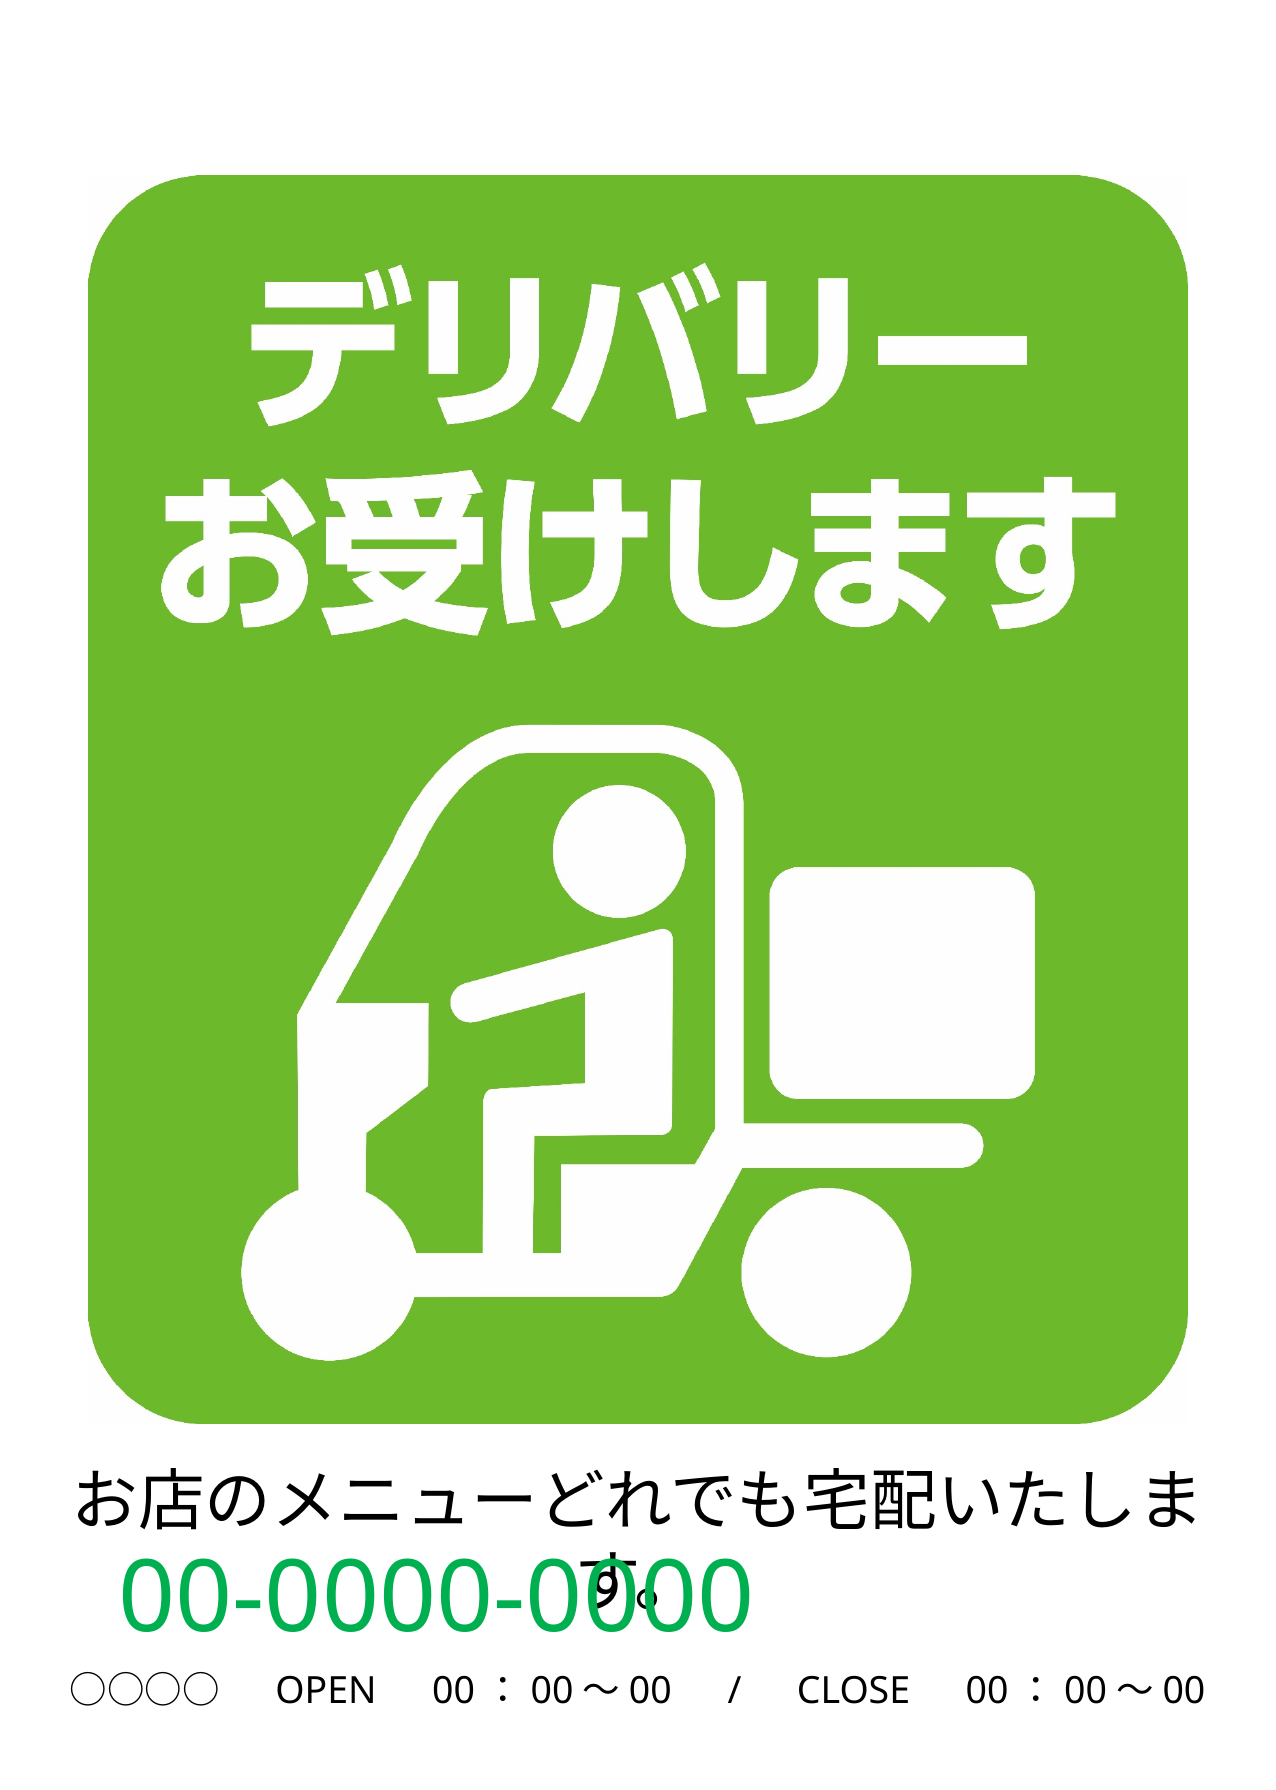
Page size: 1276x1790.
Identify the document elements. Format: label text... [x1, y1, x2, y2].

text_box お店のメニューどれでも宅配いたします。 [38, 1451, 1238, 1626]
picture [88, 175, 1188, 1424]
text_box ○○○○ OPEN 00：00～00 / CLOSE 00：00～00 [39, 1658, 1237, 1719]
text_box 00-0000-0000 [103, 1524, 1172, 1659]
